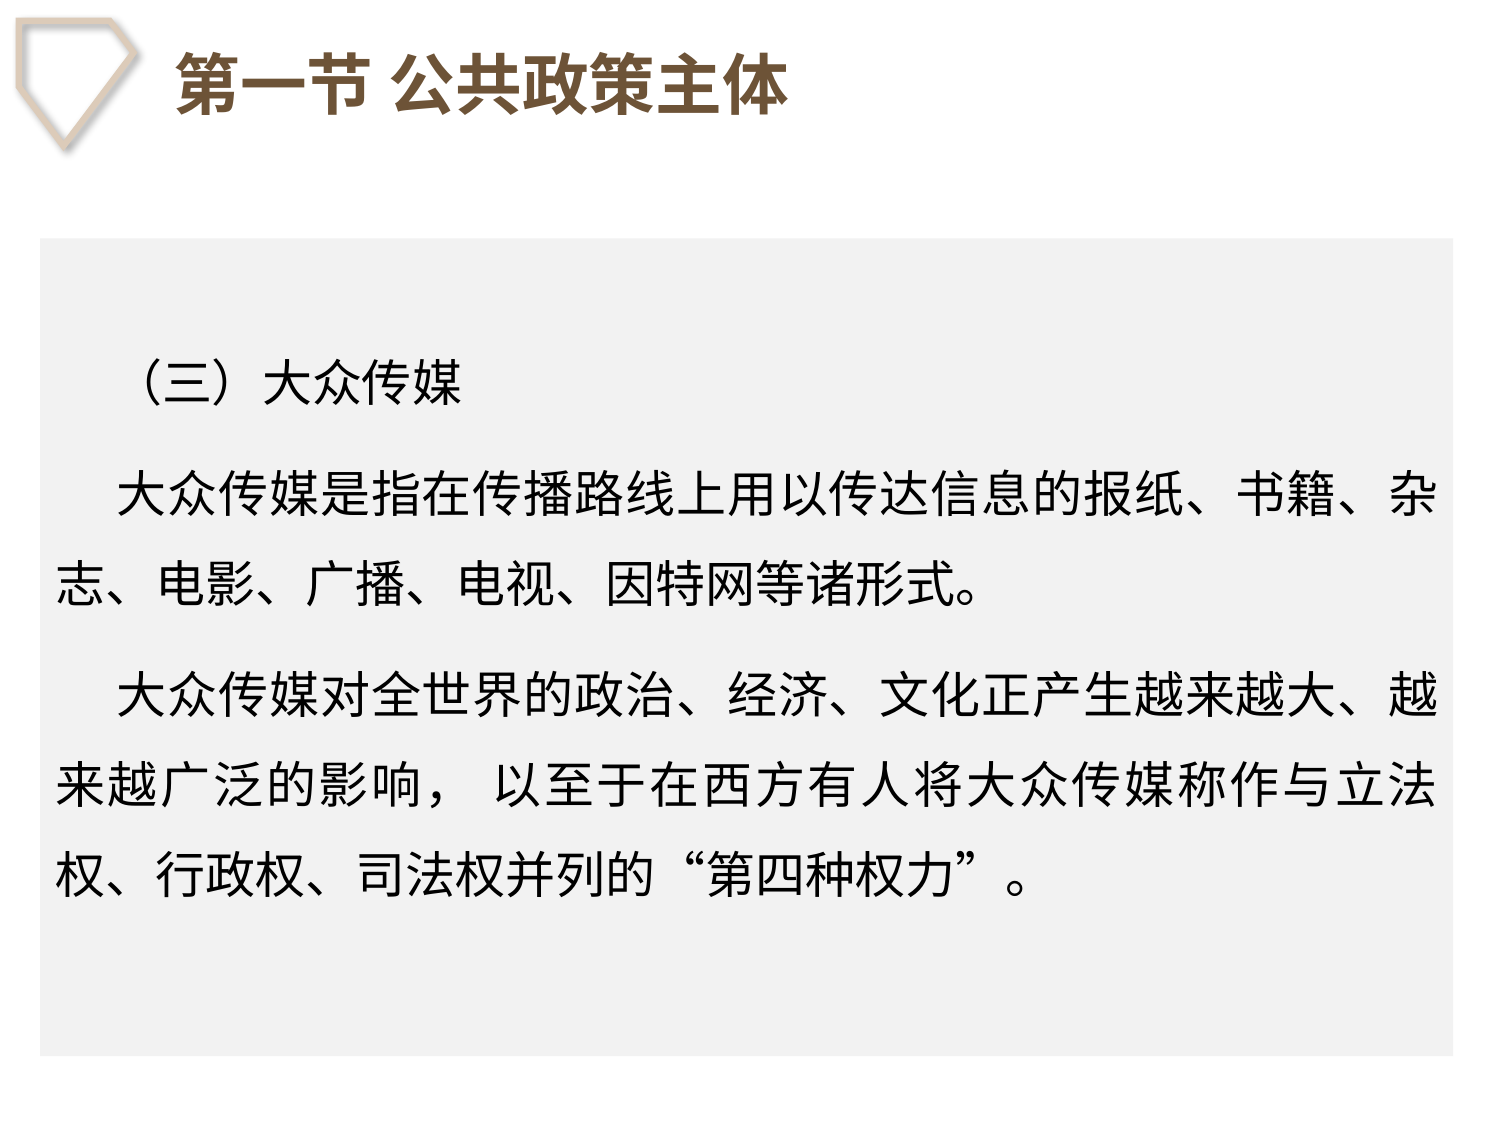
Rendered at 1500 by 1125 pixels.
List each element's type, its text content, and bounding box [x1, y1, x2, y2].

title 第一节 公共政策主体 [158, 18, 1456, 159]
list （三）大众传媒 大众传媒是指在传播路线上用以传达信息的报纸、书籍、杂志、电影、广播、电视、因特网等诸形式。 大众传媒对全世界的政治、经济、文化正产生越来越大、越来越广泛的影响， 以至于在西方有人将大众传媒称作与立法权、行政权、司法权并列的“第四种权力”。 [40, 238, 1454, 1057]
